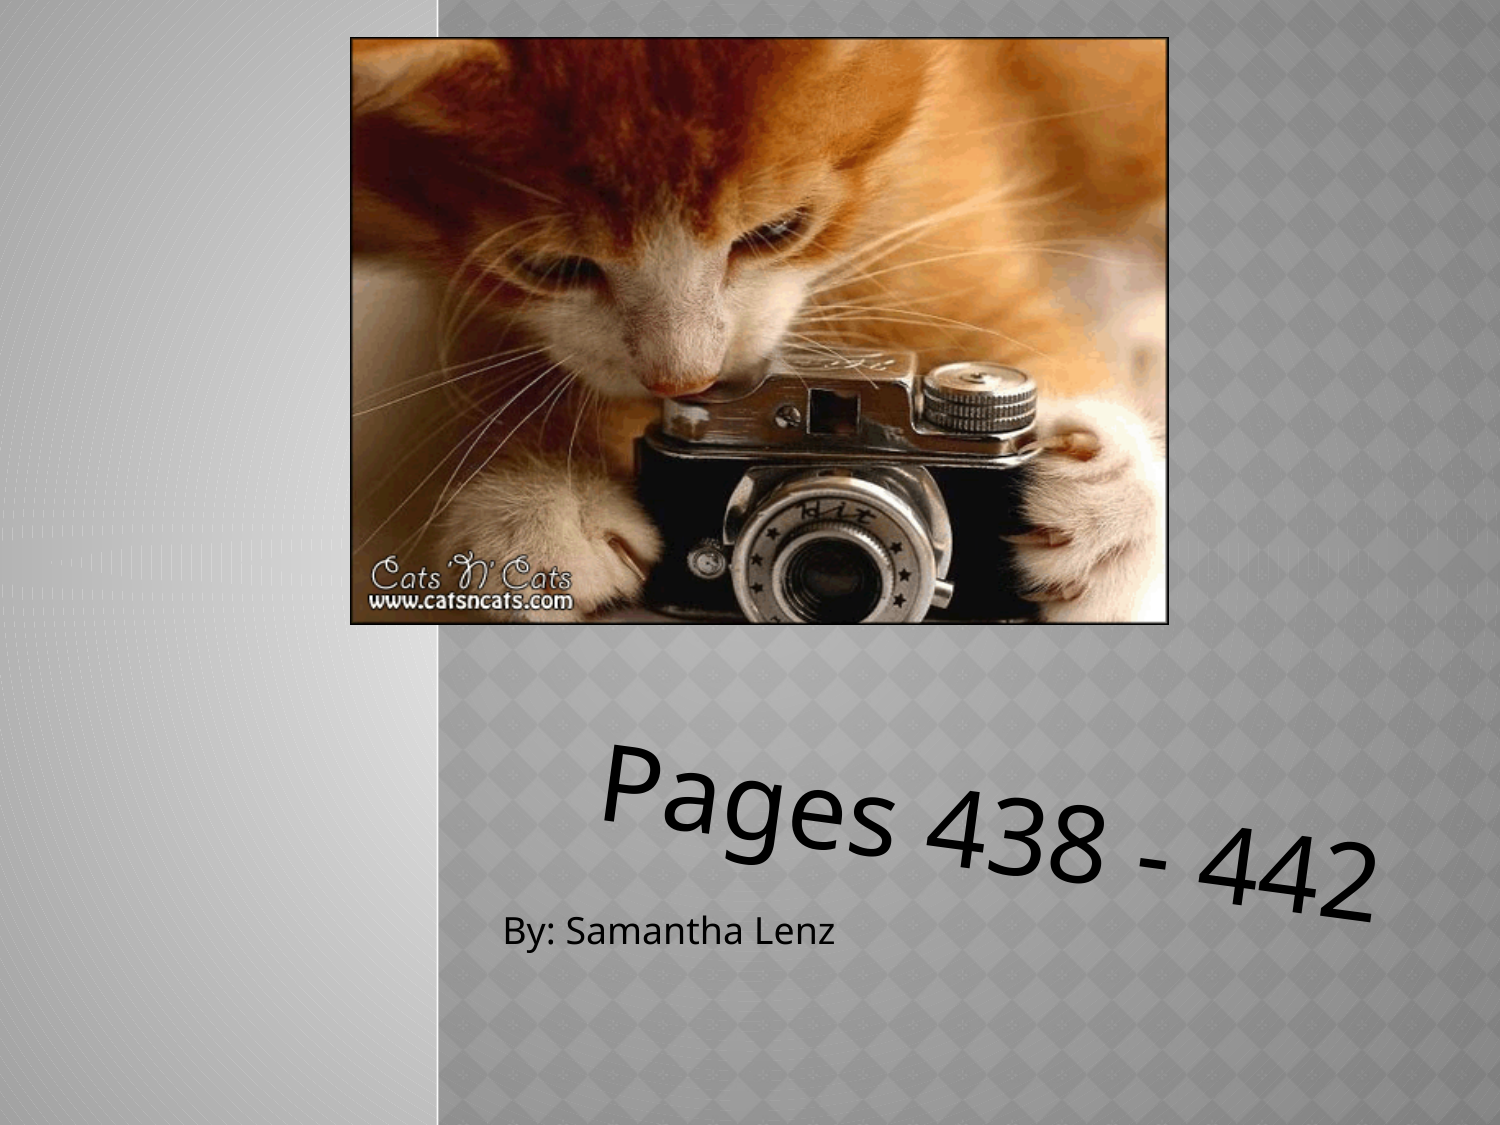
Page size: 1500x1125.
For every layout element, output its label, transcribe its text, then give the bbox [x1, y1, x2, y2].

picture [349, 36, 1170, 626]
subtitle Pages 438 - 442 [527, 705, 1399, 1019]
text_box By: Samantha Lenz [487, 899, 975, 960]
